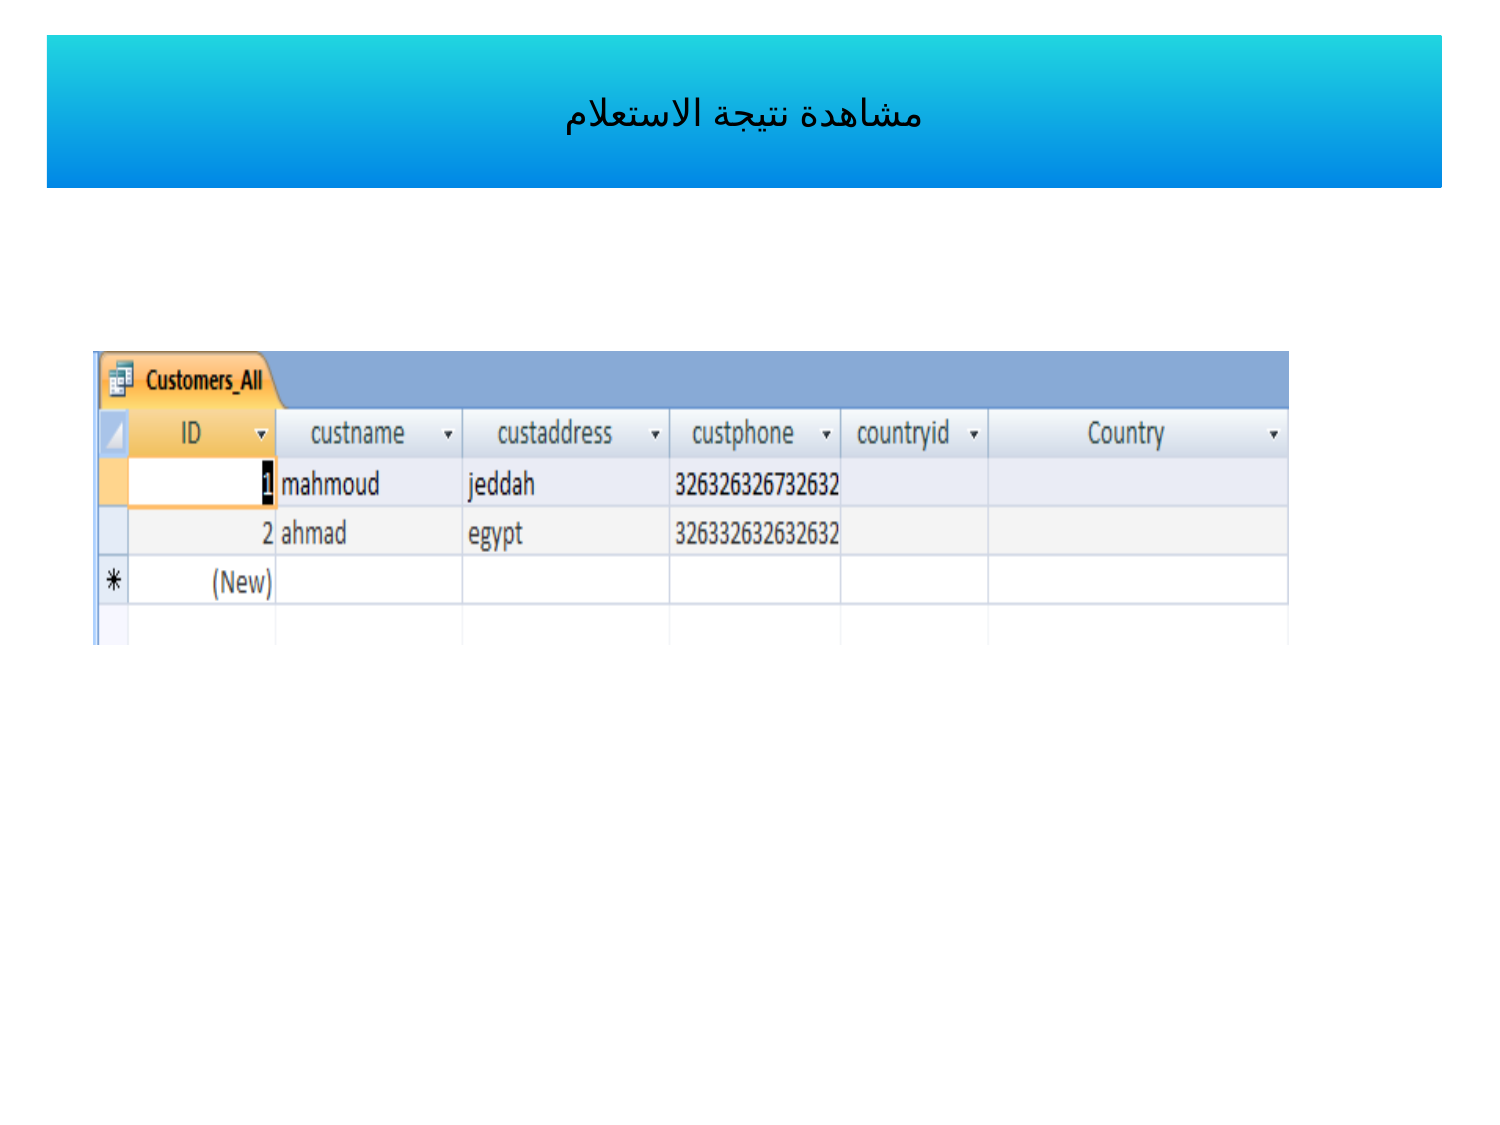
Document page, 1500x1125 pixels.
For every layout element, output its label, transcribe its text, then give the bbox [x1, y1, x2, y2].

picture [93, 351, 1290, 645]
title مشاهدة نتيجة الاستعلام [46, 35, 1442, 188]
